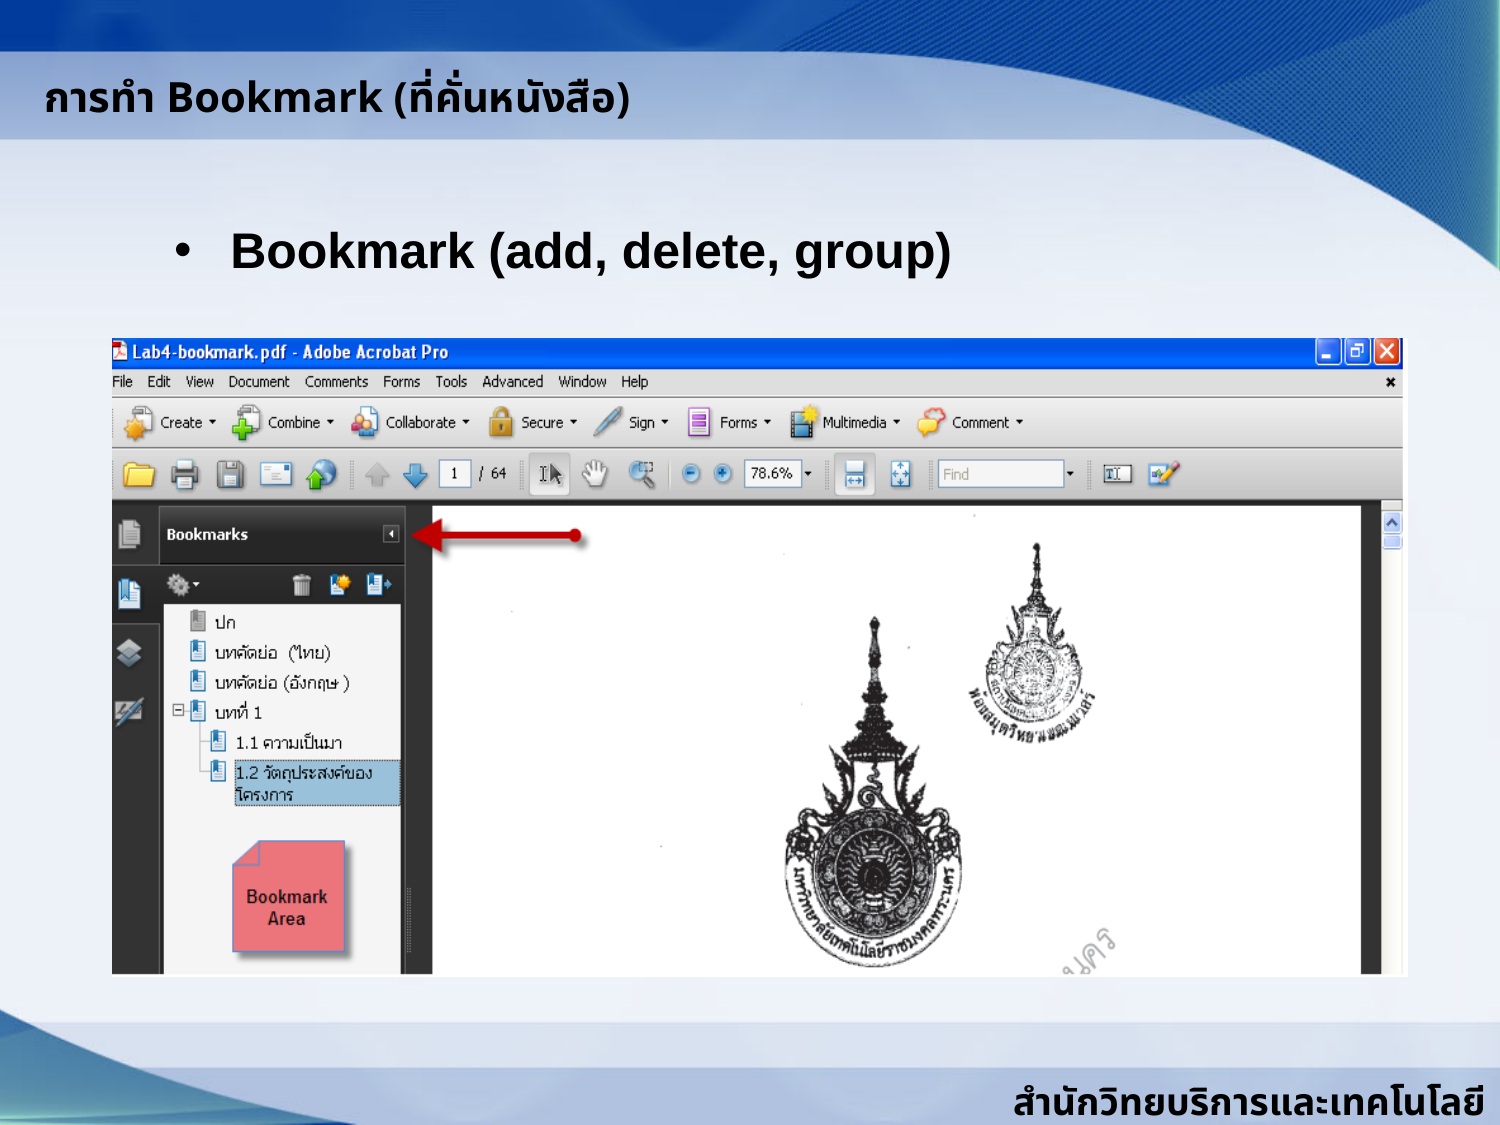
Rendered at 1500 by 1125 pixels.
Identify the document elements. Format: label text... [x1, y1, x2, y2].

text_box สำนักวิทยบริการและเทคโนโลยีสารสนเทศ [998, 1070, 1500, 1125]
text_box การทำ Bookmark (ที่คั่นหนังสือ) [29, 54, 845, 138]
picture [0, 0, 1500, 1125]
text_box Bookmark (add, delete, group) [159, 211, 1046, 287]
